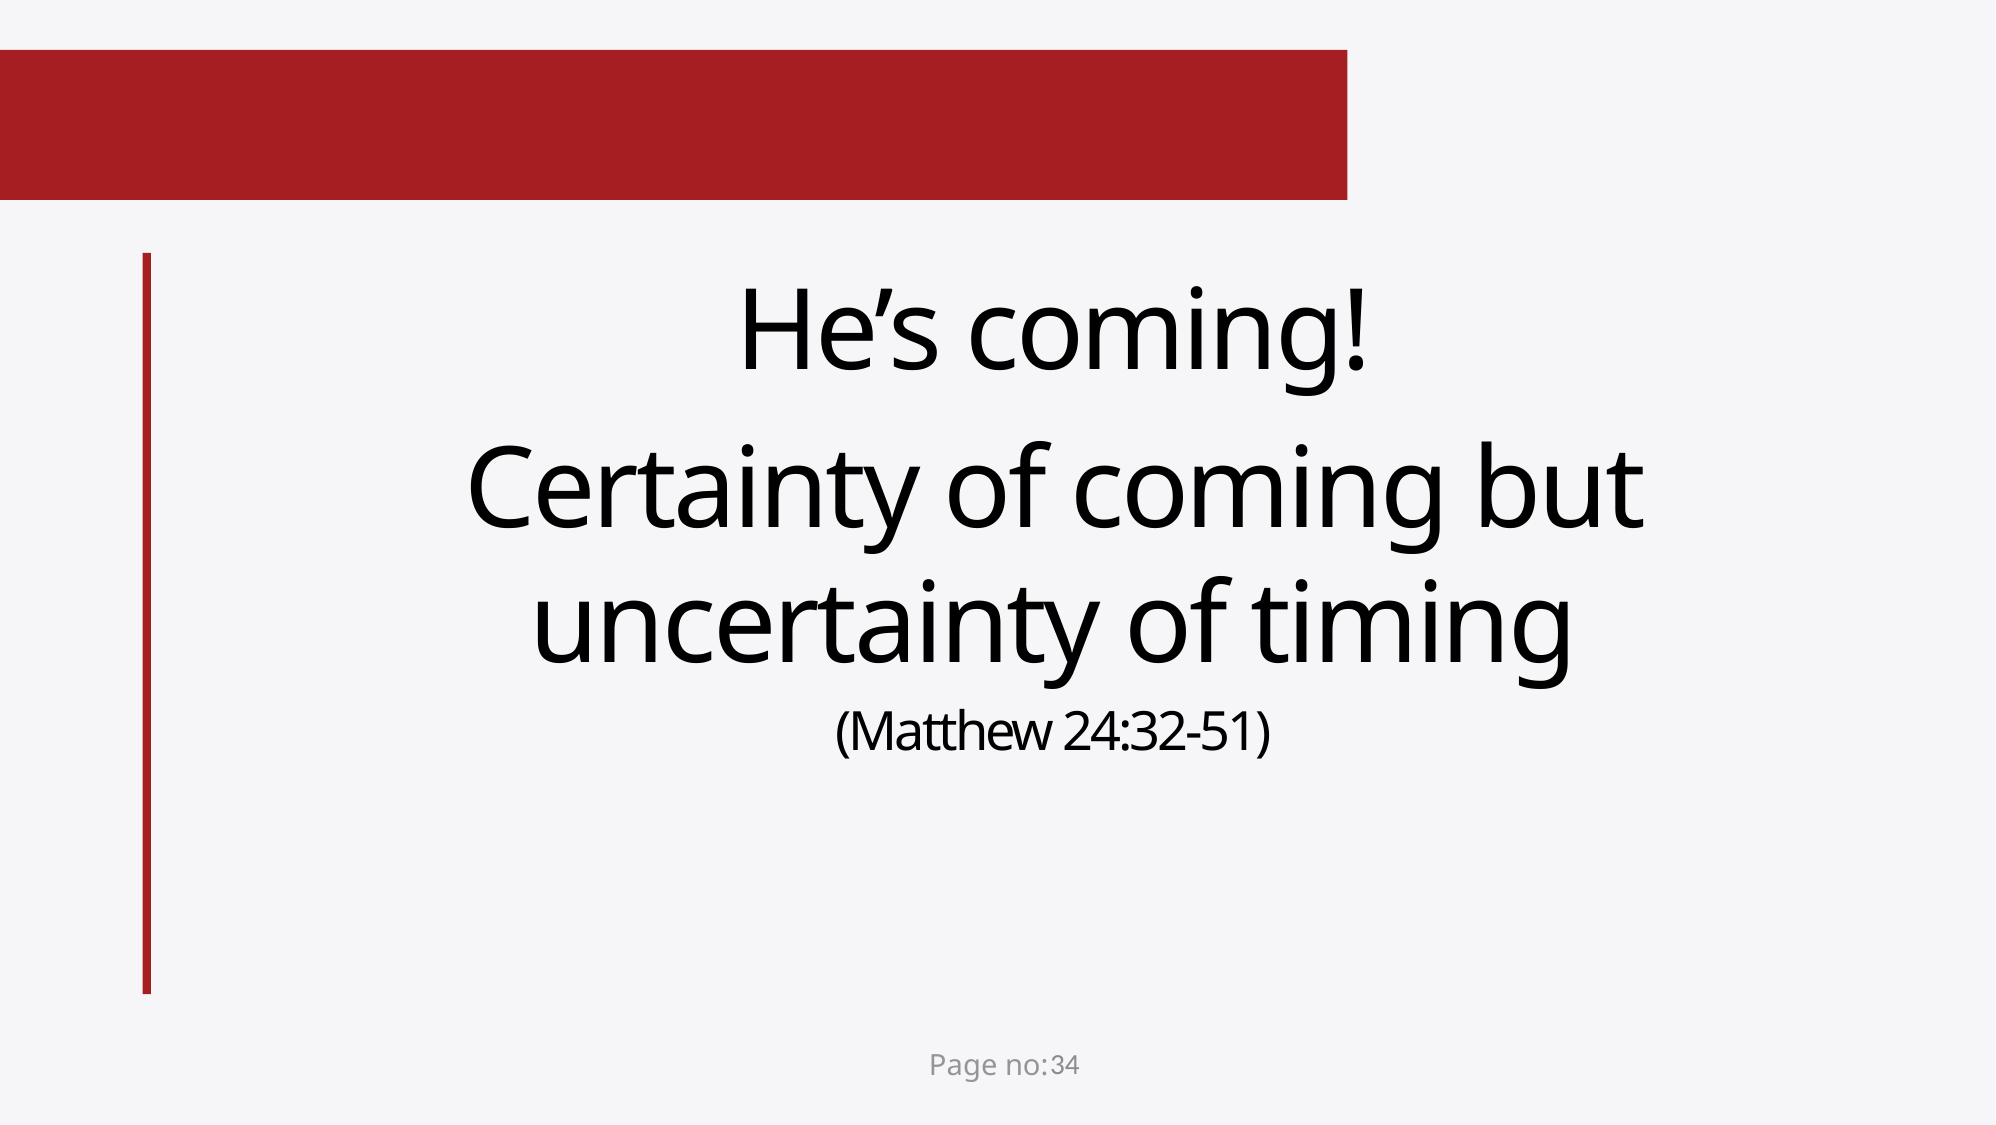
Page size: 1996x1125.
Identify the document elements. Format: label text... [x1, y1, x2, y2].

subtitle He’s coming! Certainty of coming but uncertainty of timing (Matthew 24:32-51) [197, 249, 1910, 1000]
